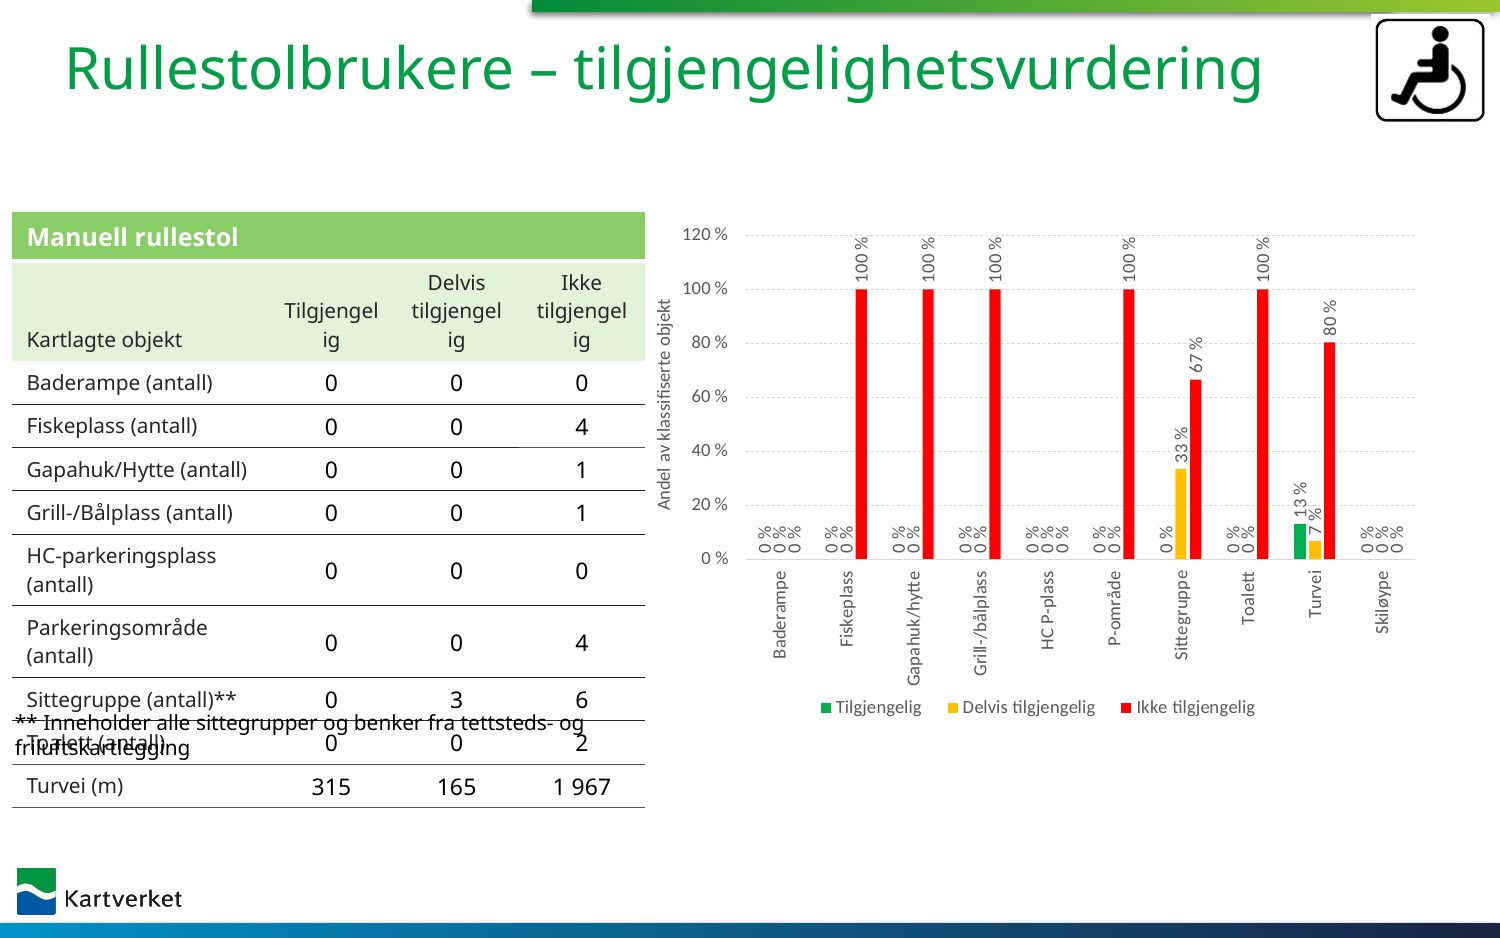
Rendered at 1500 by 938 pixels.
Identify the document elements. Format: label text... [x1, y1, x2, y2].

table_cell 1 [519, 491, 638, 534]
table_cell 0 [269, 535, 394, 605]
table_cell 0 [519, 361, 638, 404]
table_cell 0 [269, 678, 394, 702]
table_cell 0 [269, 405, 394, 447]
picture [643, 218, 1426, 728]
table_cell 4 [519, 405, 638, 447]
picture [1371, 13, 1491, 127]
table_cell Grill-/Bålplass (antall) [12, 491, 269, 534]
table_cell Fiskeplass (antall) [12, 405, 269, 447]
table_cell Turvei (m) [12, 768, 269, 807]
table_cell 1 967 [519, 768, 645, 807]
table_cell 165 [394, 768, 519, 807]
table_cell Ikke tilgjengelig [519, 263, 638, 361]
table_cell 0 [269, 491, 394, 534]
table_cell Delvis tilgjengelig [394, 263, 519, 361]
table_cell Parkeringsområde (antall) [12, 606, 269, 677]
table_cell 0 [269, 361, 394, 404]
table_cell 1 [519, 448, 638, 490]
table_cell HC-parkeringsplass (antall) [12, 535, 269, 605]
table_cell 6 [519, 678, 638, 702]
table_cell 4 [519, 606, 638, 677]
text_box ** Inneholder alle sittegrupper og benker fra tettsteds- og friluftskartlegging [0, 702, 745, 768]
table_cell 0 [519, 535, 638, 605]
table_cell Tilgjengelig [269, 263, 394, 361]
table_cell 0 [394, 606, 519, 677]
table_cell 0 [394, 405, 519, 447]
text_box Rullestolbrukere – tilgjengelighetsvurdering [49, 12, 1372, 109]
table_cell 3 [394, 678, 519, 702]
table_cell 0 [394, 491, 519, 534]
table_cell 315 [269, 768, 394, 807]
table_cell Kartlagte objekt [12, 263, 269, 361]
table_cell 0 [394, 448, 519, 490]
table_cell 0 [269, 448, 394, 490]
table_cell 0 [269, 606, 394, 677]
table_cell Sittegruppe (antall)** [12, 678, 269, 702]
table_cell Gapahuk/Hytte (antall) [12, 448, 269, 490]
table_header Manuell rullestol [12, 212, 645, 259]
table_cell 0 [394, 535, 519, 605]
table_cell Baderampe (antall) [12, 361, 269, 404]
table_cell 0 [394, 361, 519, 404]
